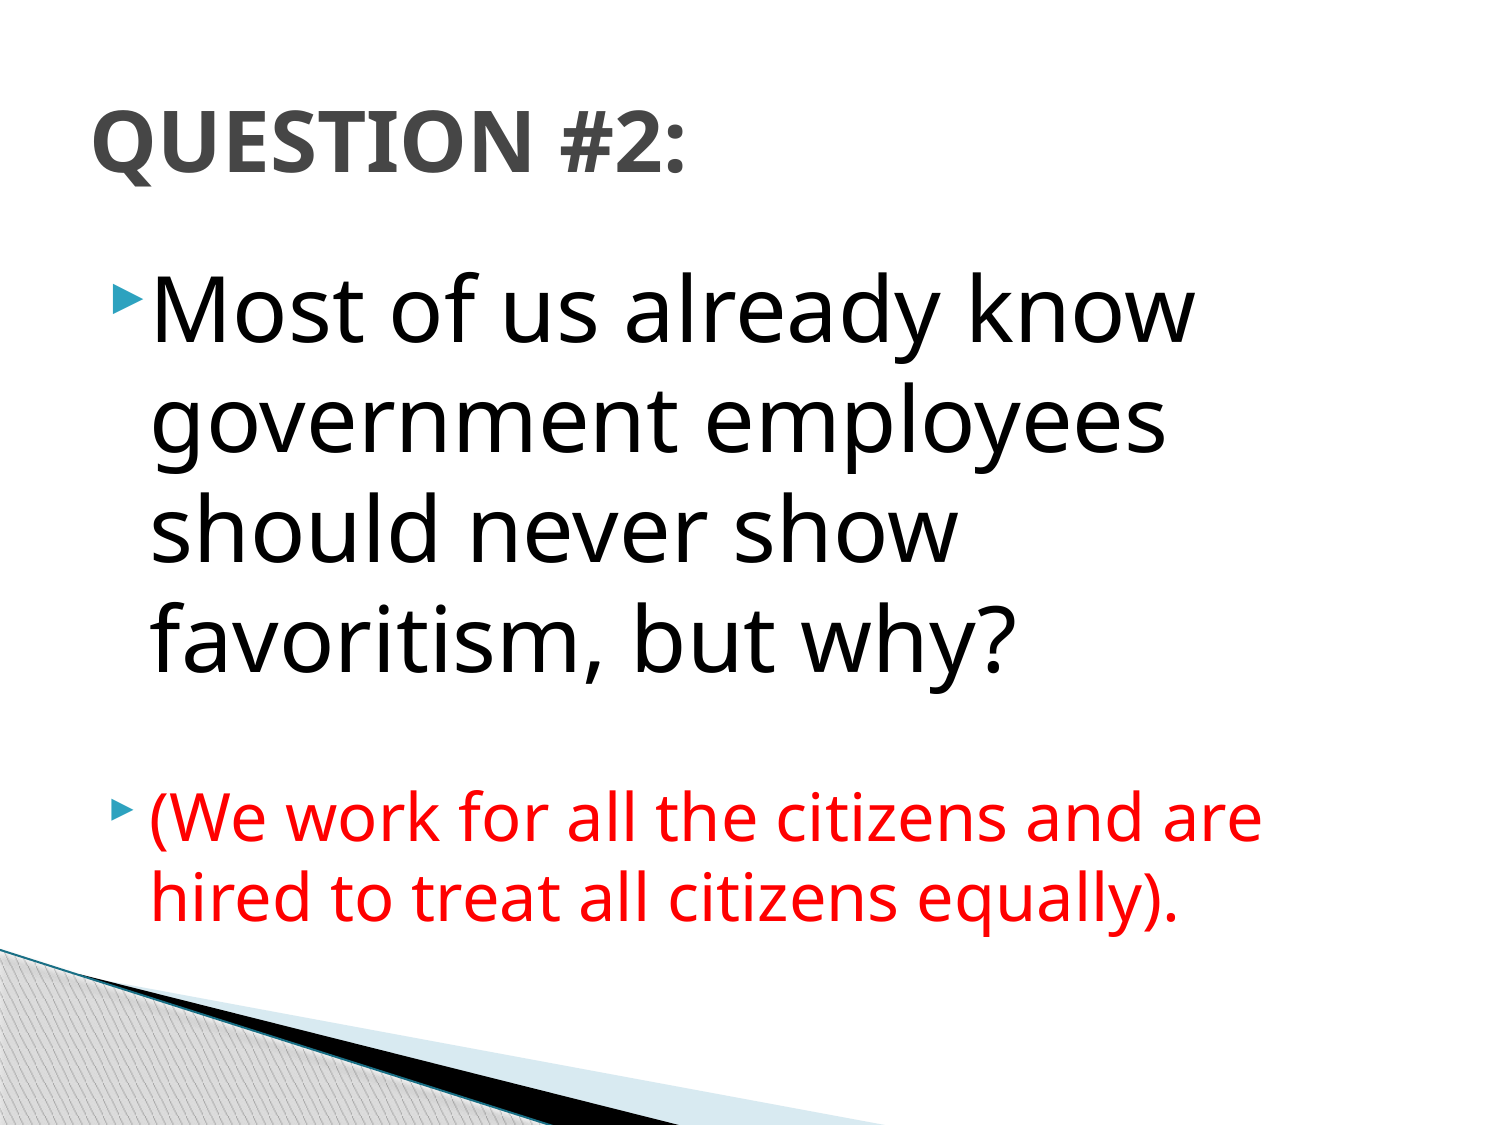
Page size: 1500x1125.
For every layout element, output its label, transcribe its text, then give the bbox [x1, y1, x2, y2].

title QUESTION #2: [75, 45, 1425, 233]
list Most of us already know government employees should never show favoritism, but why? (We work for all the citizens and are hired to treat all citizens equally). [75, 243, 1425, 986]
